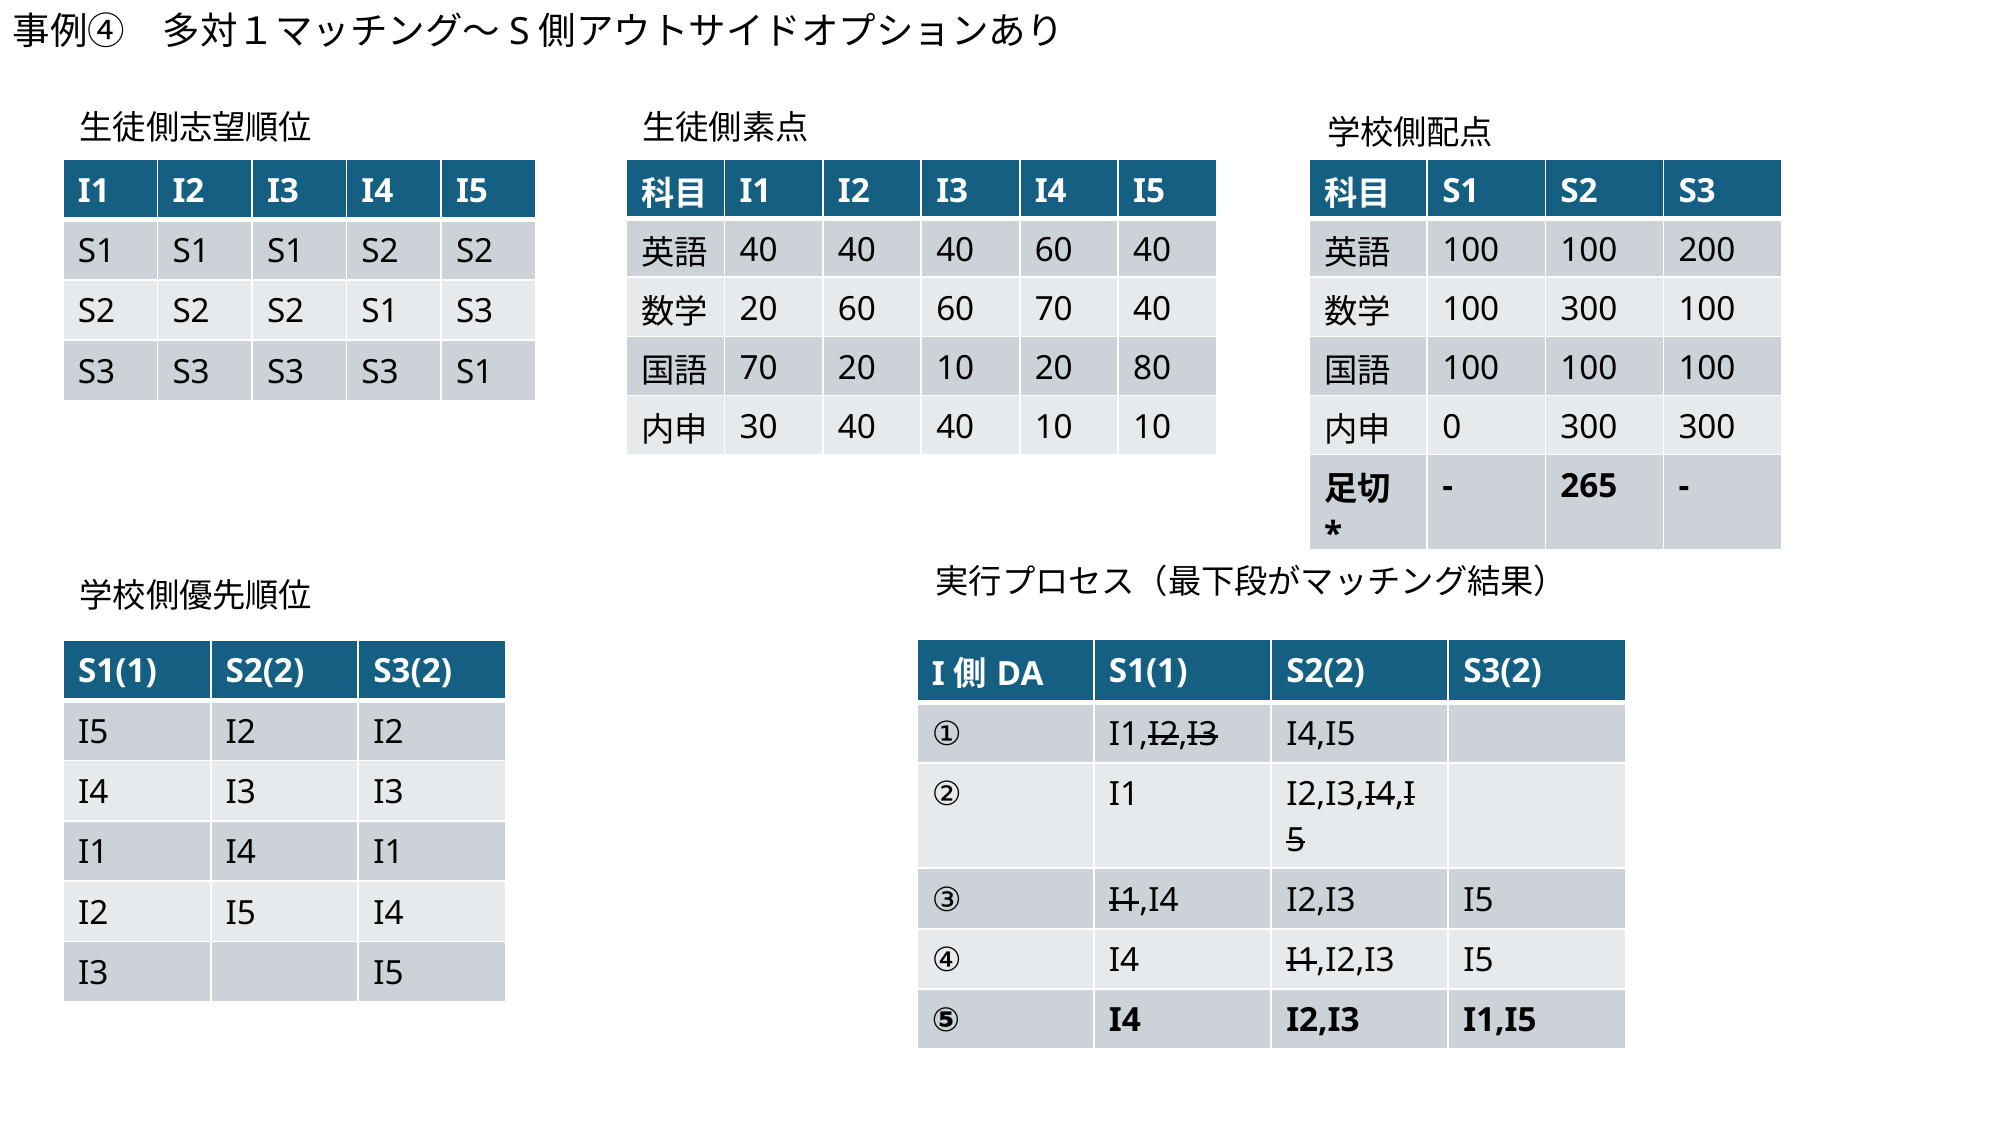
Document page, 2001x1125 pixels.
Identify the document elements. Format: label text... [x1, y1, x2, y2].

table_cell I5 [1449, 930, 1625, 988]
table_header 科目 [627, 160, 724, 216]
table_cell I1,I5 [1449, 990, 1625, 1048]
table_cell I1 [1095, 764, 1270, 867]
table_cell I2,I3,I4,I5 [1272, 764, 1447, 867]
table_cell I1,I2,I3 [1095, 705, 1270, 762]
table_cell I4 [212, 822, 357, 880]
table_cell ④ [918, 930, 1093, 988]
table_cell 20 [824, 337, 920, 395]
table_cell 100 [1546, 221, 1663, 276]
table_cell I1,I4 [1095, 869, 1270, 928]
table_cell I4,I5 [1272, 705, 1447, 762]
table_cell 60 [824, 278, 920, 336]
text_box 学校側優先順位 [64, 566, 328, 622]
table_cell I3 [359, 761, 505, 820]
table_cell S2 [158, 281, 251, 339]
table_header S3(2) [1449, 640, 1625, 700]
table_cell 10 [1021, 396, 1117, 454]
table_cell 70 [1021, 278, 1117, 336]
table_cell 英語 [1310, 221, 1426, 276]
table_cell I4 [64, 761, 210, 820]
table_cell 265 [1546, 455, 1663, 549]
table_cell - [1428, 455, 1545, 549]
table_cell I1 [64, 822, 210, 880]
text_box 生徒側志望順位 [64, 98, 328, 154]
table_cell I2 [64, 882, 210, 941]
table_cell - [1664, 455, 1781, 549]
table_header I2 [824, 160, 920, 216]
table_header S3 [1664, 160, 1781, 216]
table_header I4 [1021, 160, 1117, 216]
table_cell 40 [1119, 221, 1216, 276]
table_header I3 [922, 160, 1019, 216]
table_cell ③ [918, 869, 1093, 928]
table_cell 10 [1119, 396, 1216, 454]
table_cell 60 [1021, 221, 1117, 276]
table_cell 足切* [1310, 455, 1426, 549]
table_cell 100 [1546, 337, 1663, 395]
table_cell 40 [922, 396, 1019, 454]
text_box 学校側配点 [1312, 103, 1509, 158]
text_box 生徒側素点 [627, 98, 824, 154]
table_cell S3 [253, 341, 346, 400]
table_cell 国語 [627, 337, 724, 395]
table_header S2(2) [212, 641, 357, 698]
table_cell 30 [725, 396, 822, 454]
table_cell S1 [347, 281, 440, 339]
table_cell [1449, 764, 1625, 867]
table_header I1 [725, 160, 822, 216]
table_cell S2 [253, 281, 346, 339]
text_box 事例④ 多対１マッチング～S側アウトサイドオプションあり [0, 0, 1079, 60]
table_header I4 [347, 160, 440, 217]
table_cell S1 [158, 222, 251, 279]
table_cell 40 [824, 221, 920, 276]
table_cell I4 [1095, 990, 1270, 1048]
table_cell 100 [1428, 337, 1545, 395]
table_cell S3 [347, 341, 440, 400]
table_cell S3 [158, 341, 251, 400]
table_cell S3 [64, 341, 157, 400]
table_cell I1,I2,I3 [1272, 930, 1447, 988]
table_cell 60 [922, 278, 1019, 336]
table_header I3 [253, 160, 346, 217]
table_header S1(1) [1095, 640, 1270, 700]
table_cell S2 [64, 281, 157, 339]
table_cell 40 [824, 396, 920, 454]
table_cell S3 [442, 281, 535, 339]
table_cell [1449, 705, 1625, 762]
table_cell I5 [64, 703, 210, 760]
table_cell 20 [725, 278, 822, 336]
table_cell 国語 [1310, 337, 1426, 395]
table_cell S1 [442, 341, 535, 400]
table_cell I5 [359, 942, 505, 1001]
table_cell 20 [1021, 337, 1117, 395]
table_cell S1 [253, 222, 346, 279]
table_header S2 [1546, 160, 1663, 216]
table_cell I2,I3 [1272, 990, 1447, 1048]
table_cell 10 [922, 337, 1019, 395]
table_cell 40 [922, 221, 1019, 276]
table_cell 40 [1119, 278, 1216, 336]
table_cell 内申 [627, 396, 724, 454]
table_cell S1 [64, 222, 157, 279]
table_header I側DA [918, 640, 1093, 700]
table_cell I3 [212, 761, 357, 820]
table_cell I5 [212, 882, 357, 941]
table_cell 100 [1428, 221, 1545, 276]
table_cell 100 [1664, 337, 1781, 395]
table_cell I2 [359, 703, 505, 760]
table_header S3(2) [359, 641, 505, 698]
table_cell 70 [725, 337, 822, 395]
table_cell 300 [1664, 396, 1781, 454]
table_cell I4 [359, 882, 505, 941]
table_cell 300 [1546, 278, 1663, 336]
table_cell 内申 [1310, 396, 1426, 454]
table_header S1(1) [64, 641, 210, 698]
table_header 科目 [1310, 160, 1426, 216]
text_box 実行プロセス（最下段がマッチング結果） [920, 553, 1583, 608]
table_cell I4 [1095, 930, 1270, 988]
table_cell ① [918, 705, 1093, 762]
table_cell 100 [1428, 278, 1545, 336]
table_cell 300 [1546, 396, 1663, 454]
table_header I1 [64, 160, 157, 217]
table_cell ② [918, 764, 1093, 867]
table_header S1 [1428, 160, 1545, 216]
table_cell 英語 [627, 221, 724, 276]
table_cell 数学 [627, 278, 724, 336]
table_cell 100 [1664, 278, 1781, 336]
table_header I2 [158, 160, 251, 217]
table_header S2(2) [1272, 640, 1447, 700]
table_cell 80 [1119, 337, 1216, 395]
table_cell ⑤ [918, 990, 1093, 1048]
table_cell I2 [212, 703, 357, 760]
table_cell S2 [347, 222, 440, 279]
table_cell 数学 [1310, 278, 1426, 336]
table_cell I3 [64, 942, 210, 1001]
table_cell 40 [725, 221, 822, 276]
table_header I5 [442, 160, 535, 217]
table_header I5 [1119, 160, 1216, 216]
table_cell I5 [1449, 869, 1625, 928]
table_cell 200 [1664, 221, 1781, 276]
table_cell [212, 942, 357, 1001]
table_cell I1 [359, 822, 505, 880]
table_cell S2 [442, 222, 535, 279]
table_cell I2,I3 [1272, 869, 1447, 928]
table_cell 0 [1428, 396, 1545, 454]
